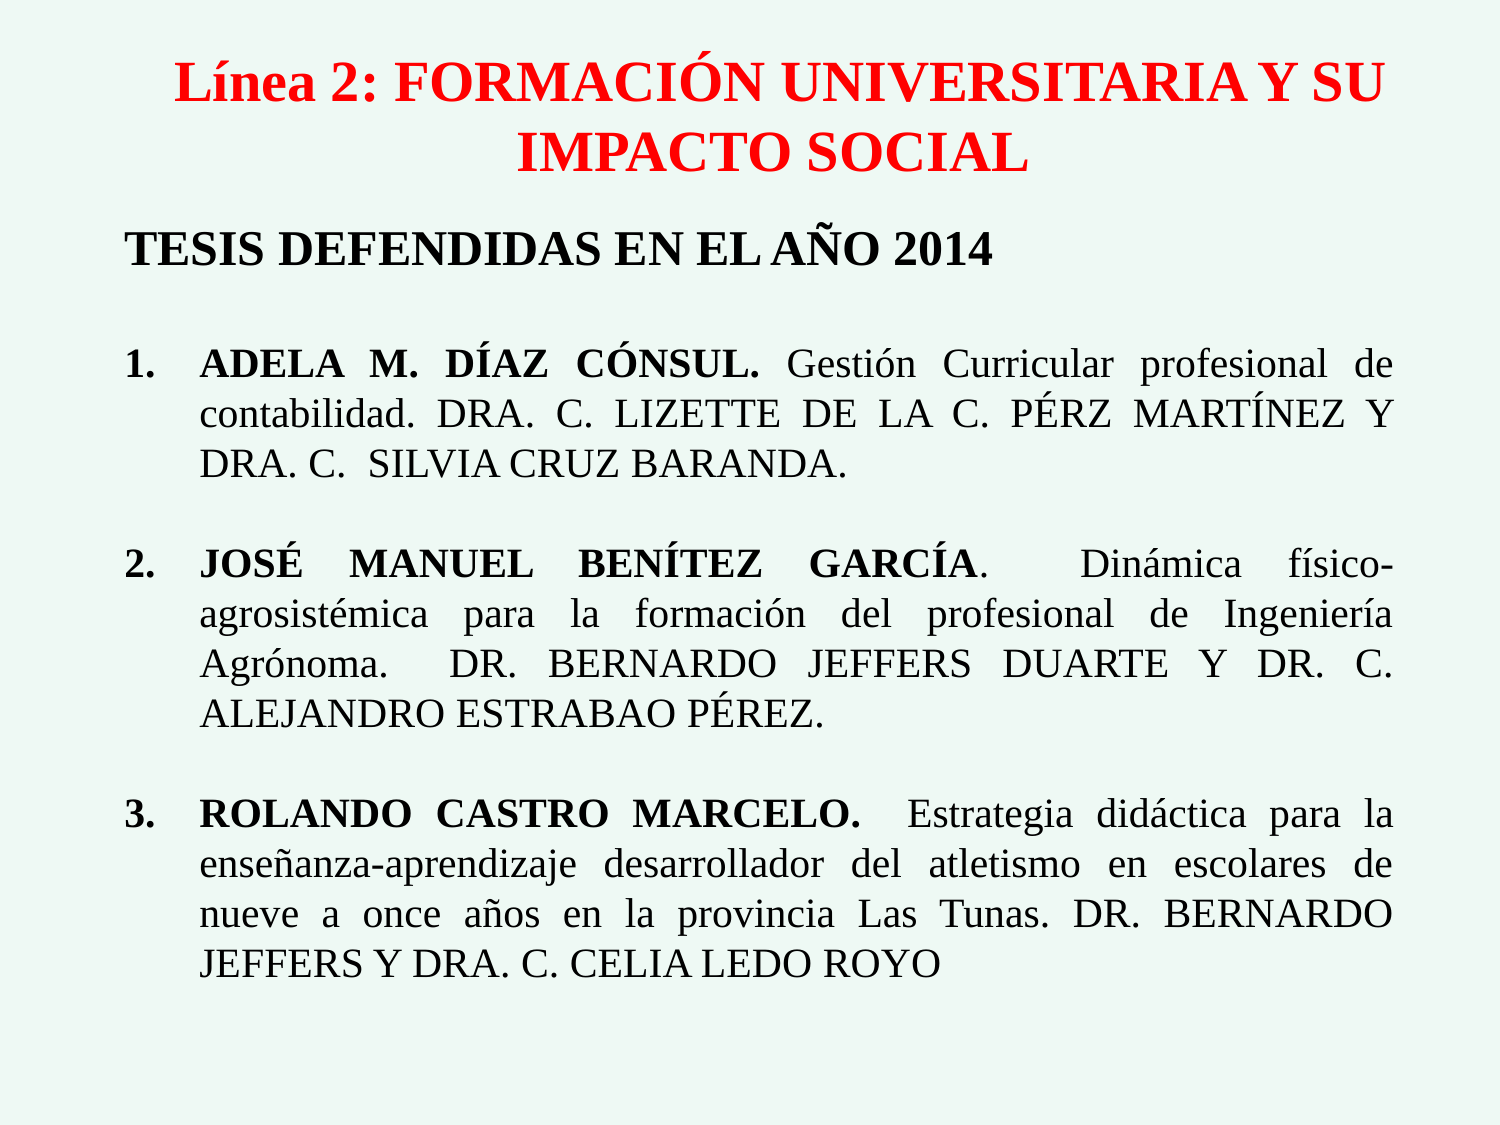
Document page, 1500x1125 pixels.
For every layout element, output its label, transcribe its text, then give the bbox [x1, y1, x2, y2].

title Línea 2: FORMACIÓN UNIVERSITARIA Y SU IMPACTO SOCIAL [135, 54, 1411, 243]
text_box TESIS DEFENDIDAS EN EL AÑO 2014 ADELA M. DÍAZ CÓNSUL. Gestión Curricular profesional de contabilidad. DRA. C. LIZETTE DE LA C. PÉRZ MARTÍNEZ Y DRA. C. SILVIA CRUZ BARANDA. JOSÉ MANUEL BENÍTEZ GARCÍA. Dinámica físico-agrosistémica para la formación del profesional de Ingeniería Agrónoma. DR. BERNARDO JEFFERS DUARTE Y DR. C. ALEJANDRO ESTRABAO PÉREZ. ROLANDO CASTRO MARCELO. Estrategia didáctica para la enseñanza-aprendizaje desarrollador del atletismo en escolares de nueve a once años en la provincia Las Tunas. DR. BERNARDO JEFFERS Y DRA. C. CELIA LEDO ROYO [109, 208, 1409, 994]
